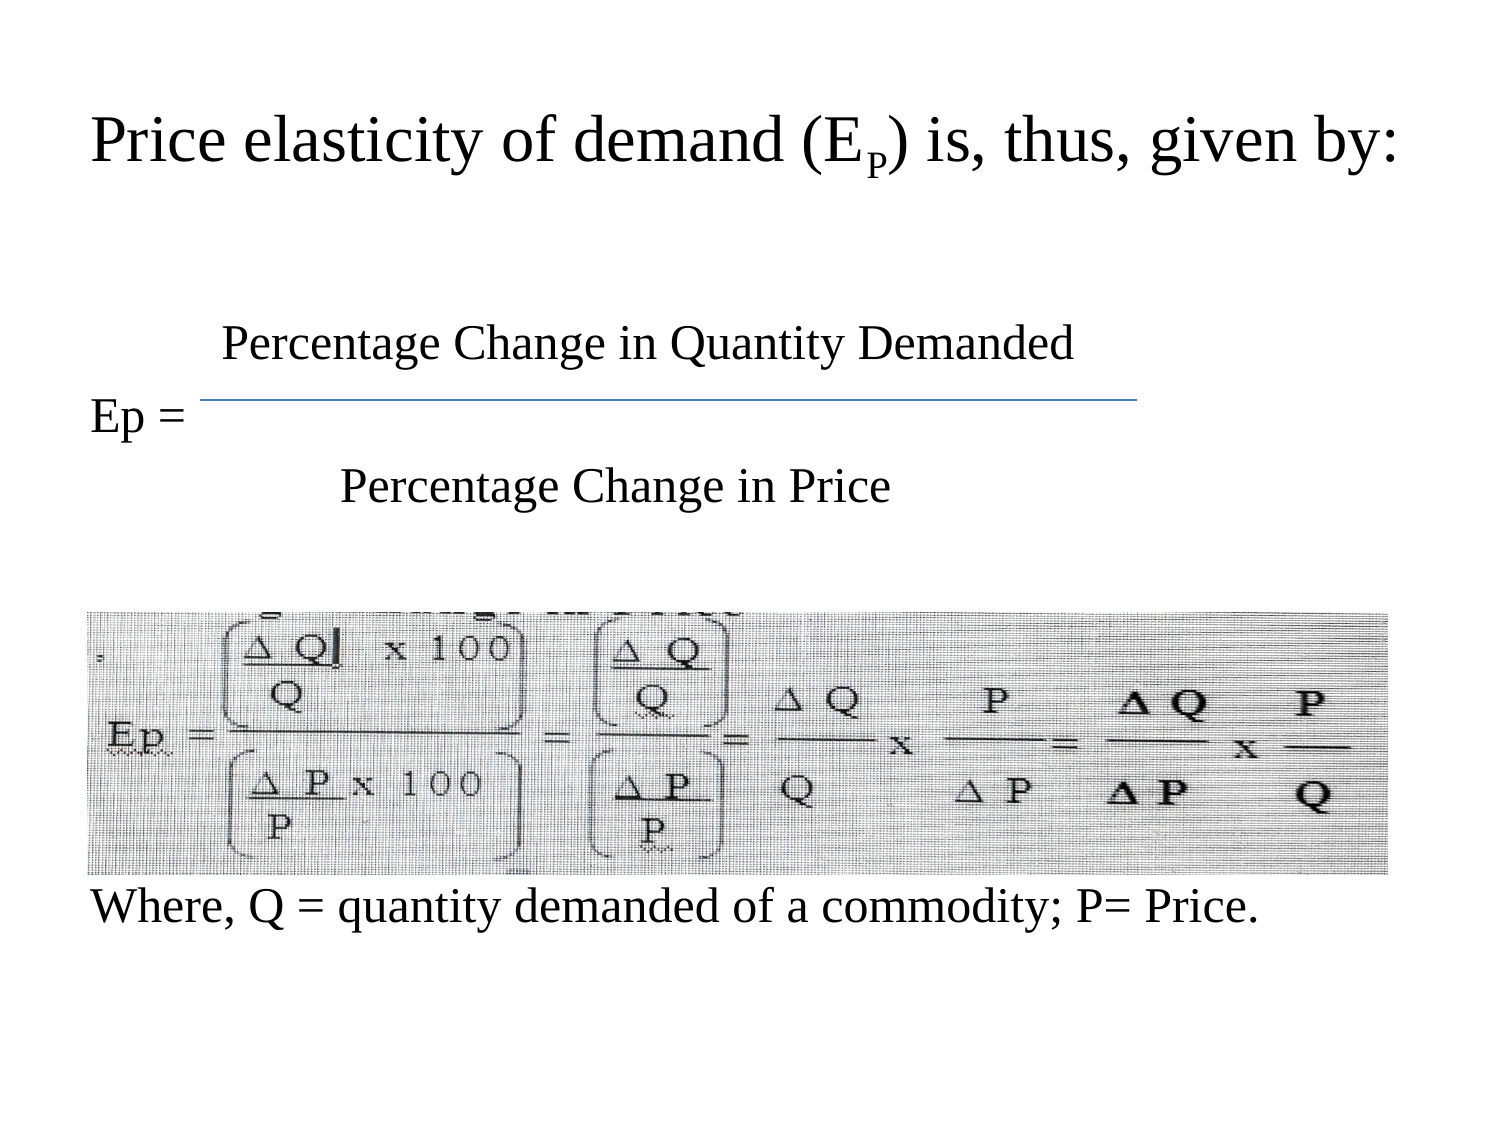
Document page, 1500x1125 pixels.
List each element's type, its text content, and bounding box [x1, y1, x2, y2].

picture [87, 612, 1388, 876]
list Price elasticity of demand (EP) is, thus, given by: Percentage Change in Quantity Demanded Ep = Percentage Change in Price Where, Q = quantity demanded of a commodity; P= Price. [75, 87, 1425, 1005]
